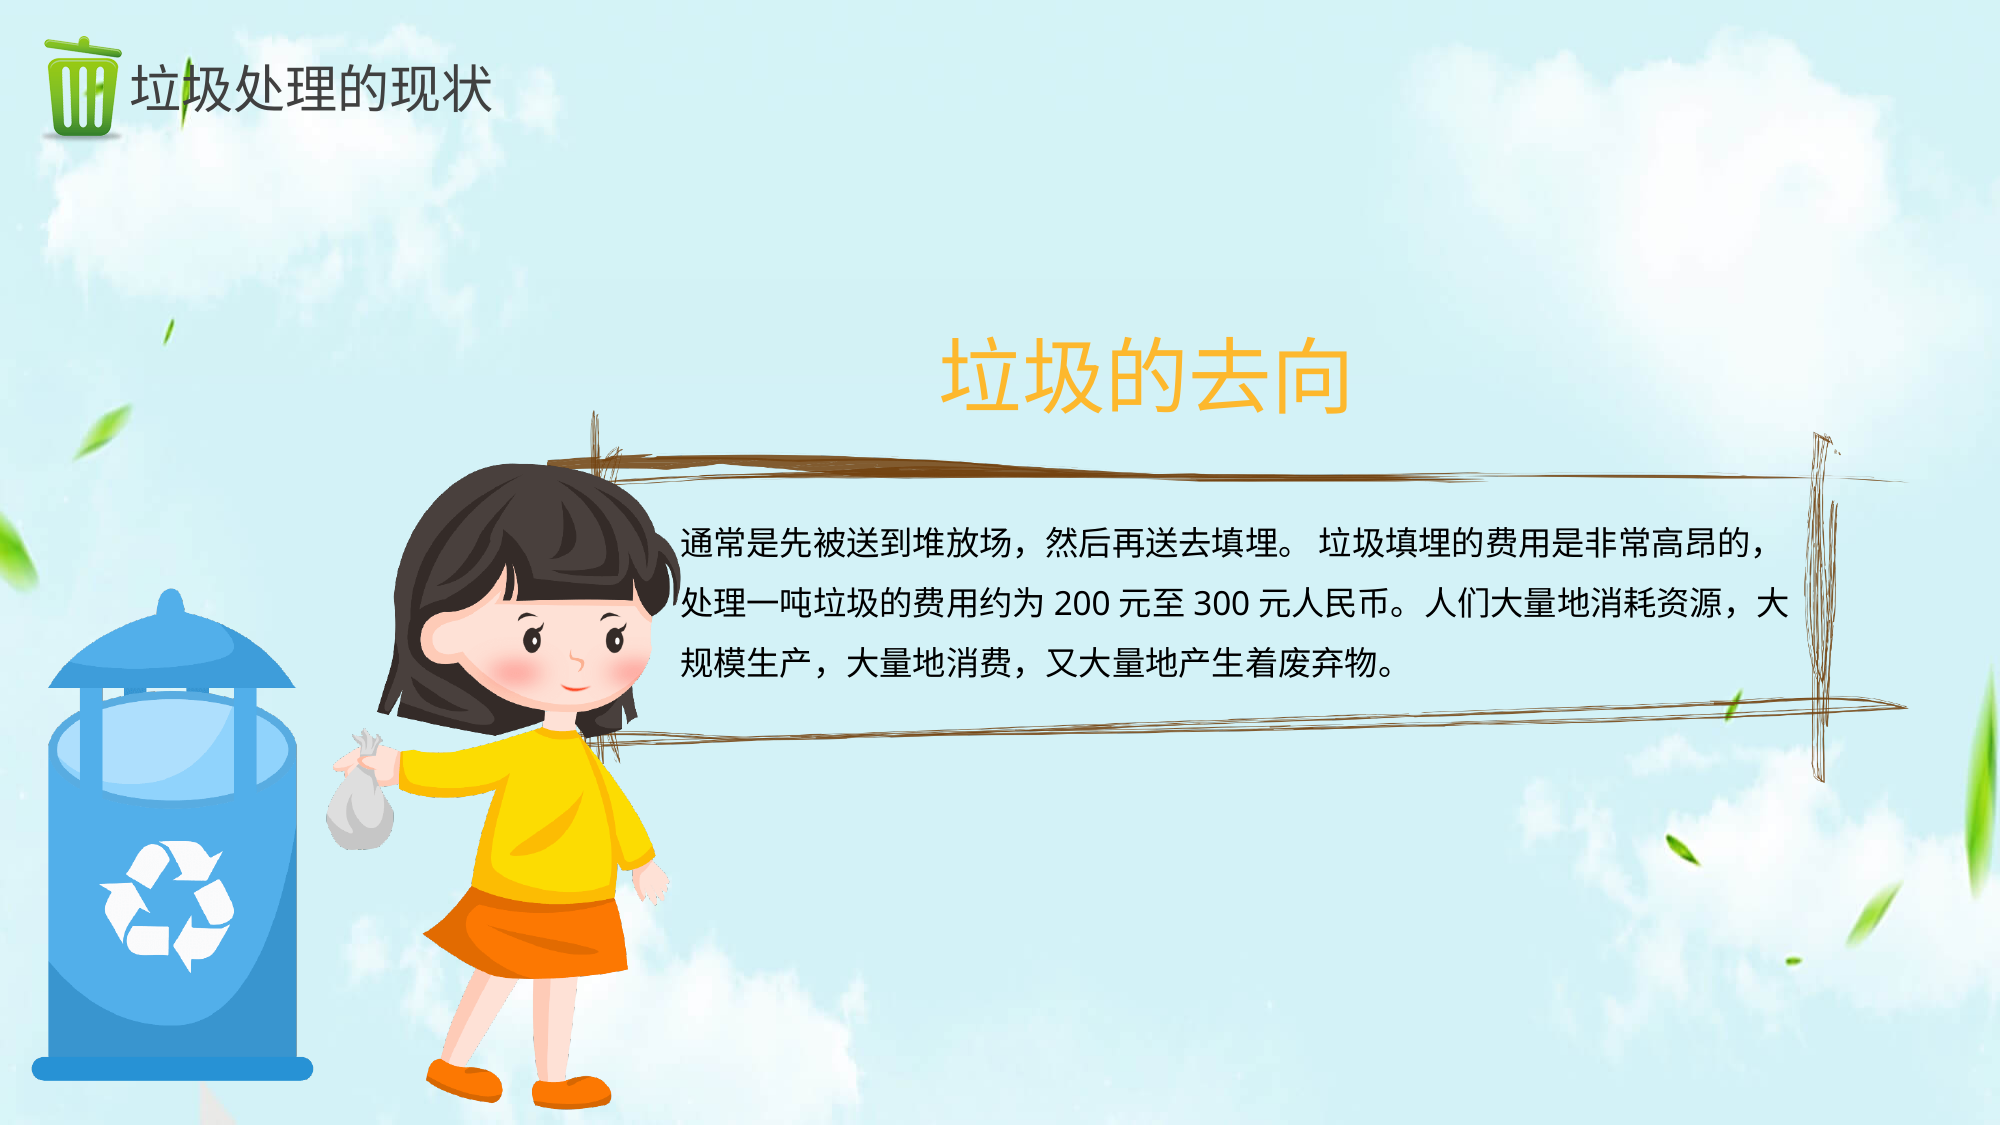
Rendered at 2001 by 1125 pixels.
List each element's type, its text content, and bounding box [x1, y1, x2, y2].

text_box 垃圾处理的现状 [146, 48, 508, 126]
picture [0, 0, 2000, 1125]
text_box 垃圾的去向 [924, 317, 1370, 410]
